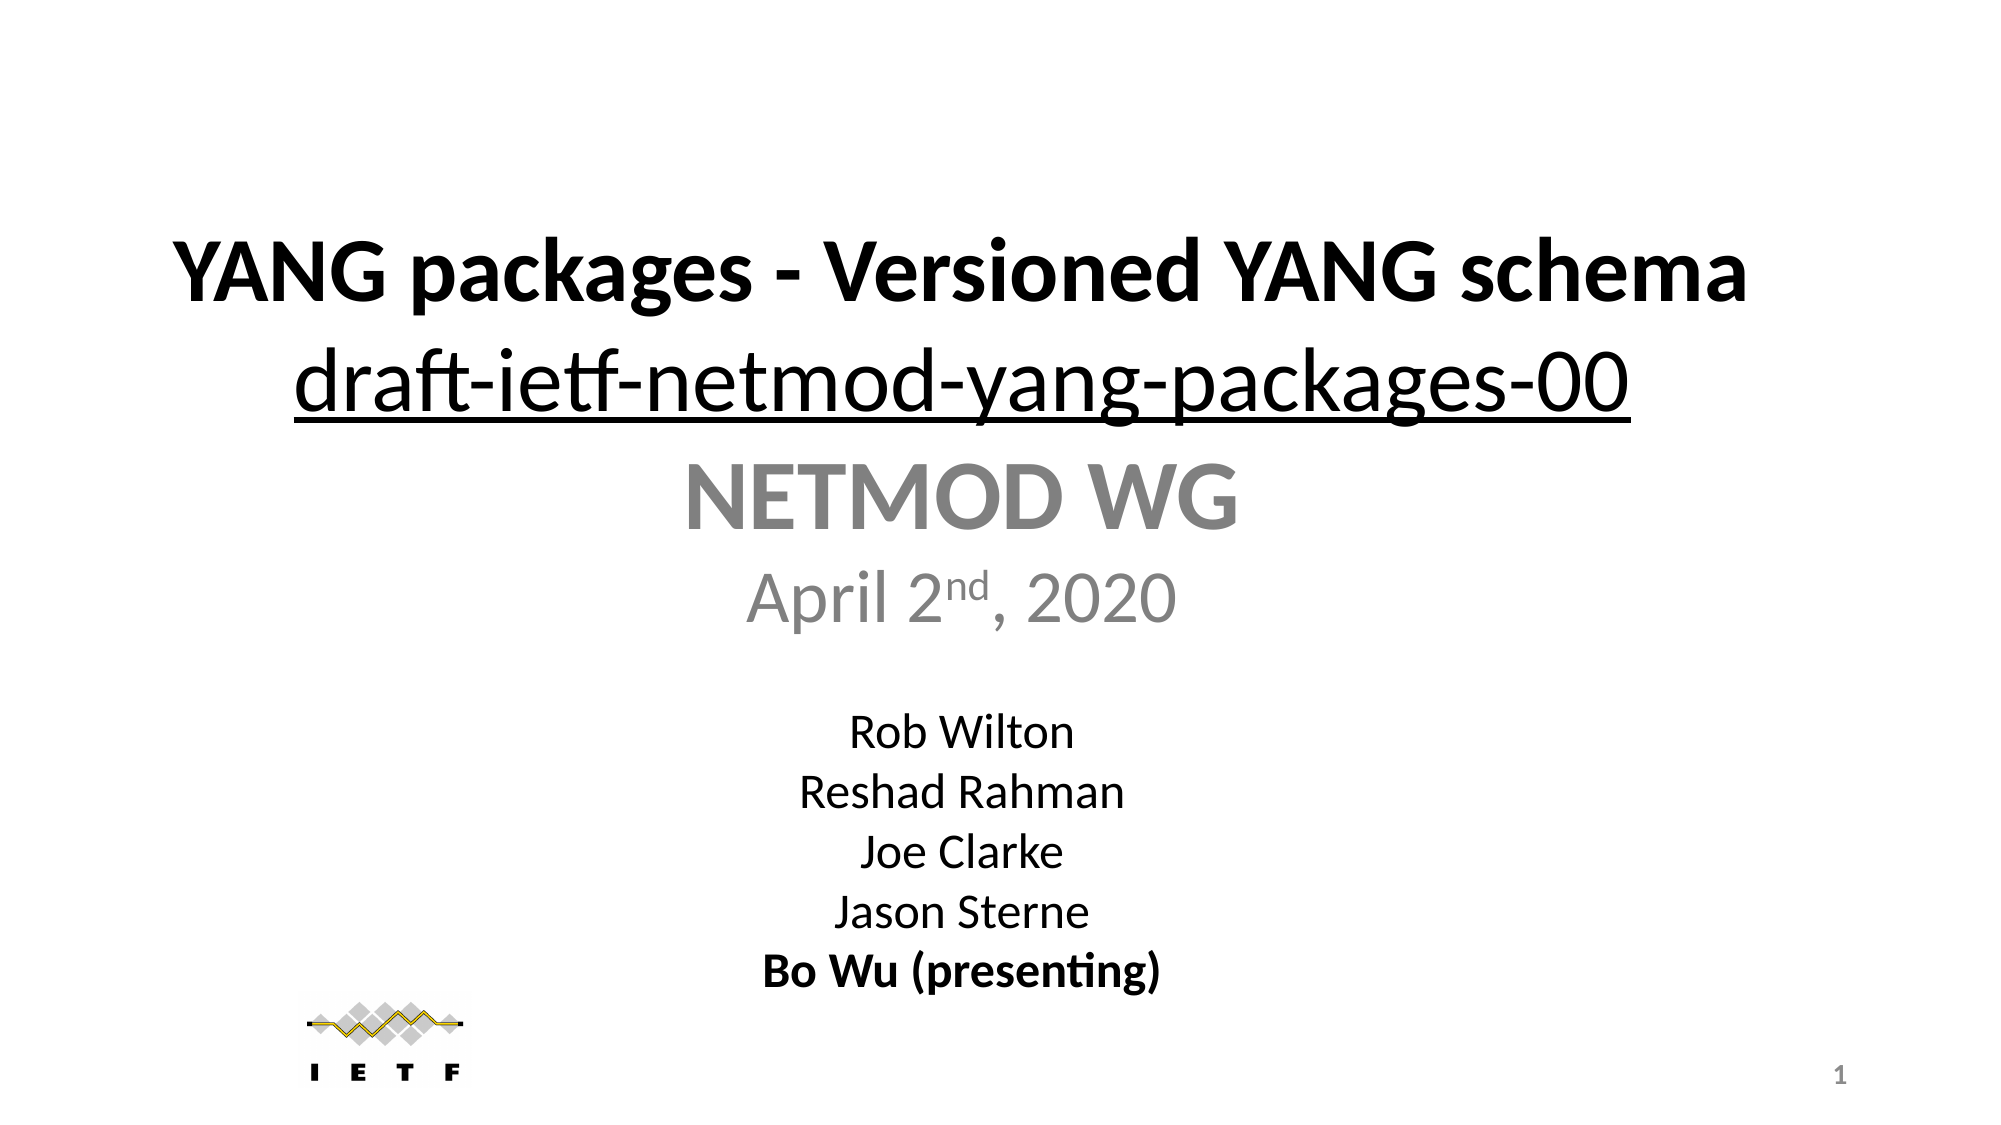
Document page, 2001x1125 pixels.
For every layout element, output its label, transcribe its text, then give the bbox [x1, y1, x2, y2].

text_box YANG packages - Versioned YANG schema draft-ietf-netmod-yang-packages-00 NETMOD WG April 2nd, 2020 Rob Wilton Reshad Rahman Joe Clarke Jason Sterne Bo Wu (presenting) [61, 209, 1863, 419]
slide_number 1 [1412, 1042, 1863, 1103]
picture [298, 991, 472, 1088]
